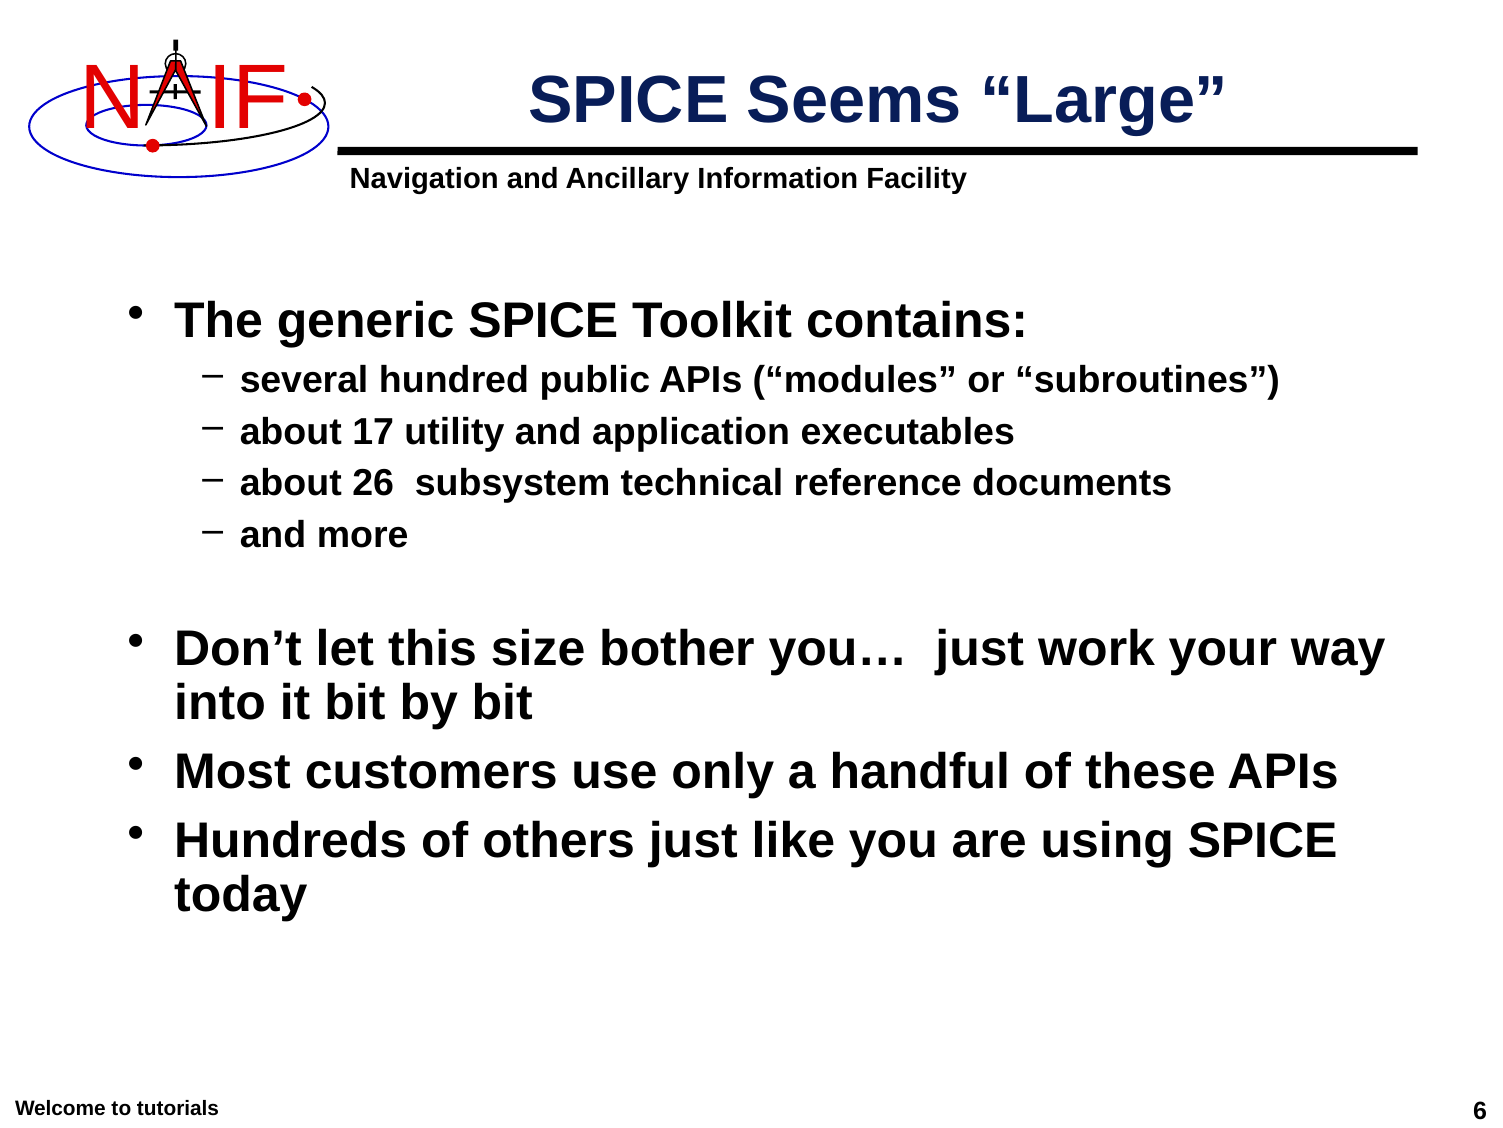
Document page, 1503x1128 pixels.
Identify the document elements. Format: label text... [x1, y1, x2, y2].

list The generic SPICE Toolkit contains: several hundred public APIs (“modules” or “subroutines”) about 17 utility and application executables about 26 subsystem technical reference documents and more Don’t let this size bother you… just work your way into it bit by bit Most customers use only a handful of these APIs Hundreds of others just like you are using SPICE today [111, 286, 1438, 1027]
slide_number 6 [1189, 1086, 1503, 1128]
footer Welcome to tutorials [0, 1086, 476, 1128]
title SPICE Seems “Large” [515, 61, 1243, 144]
